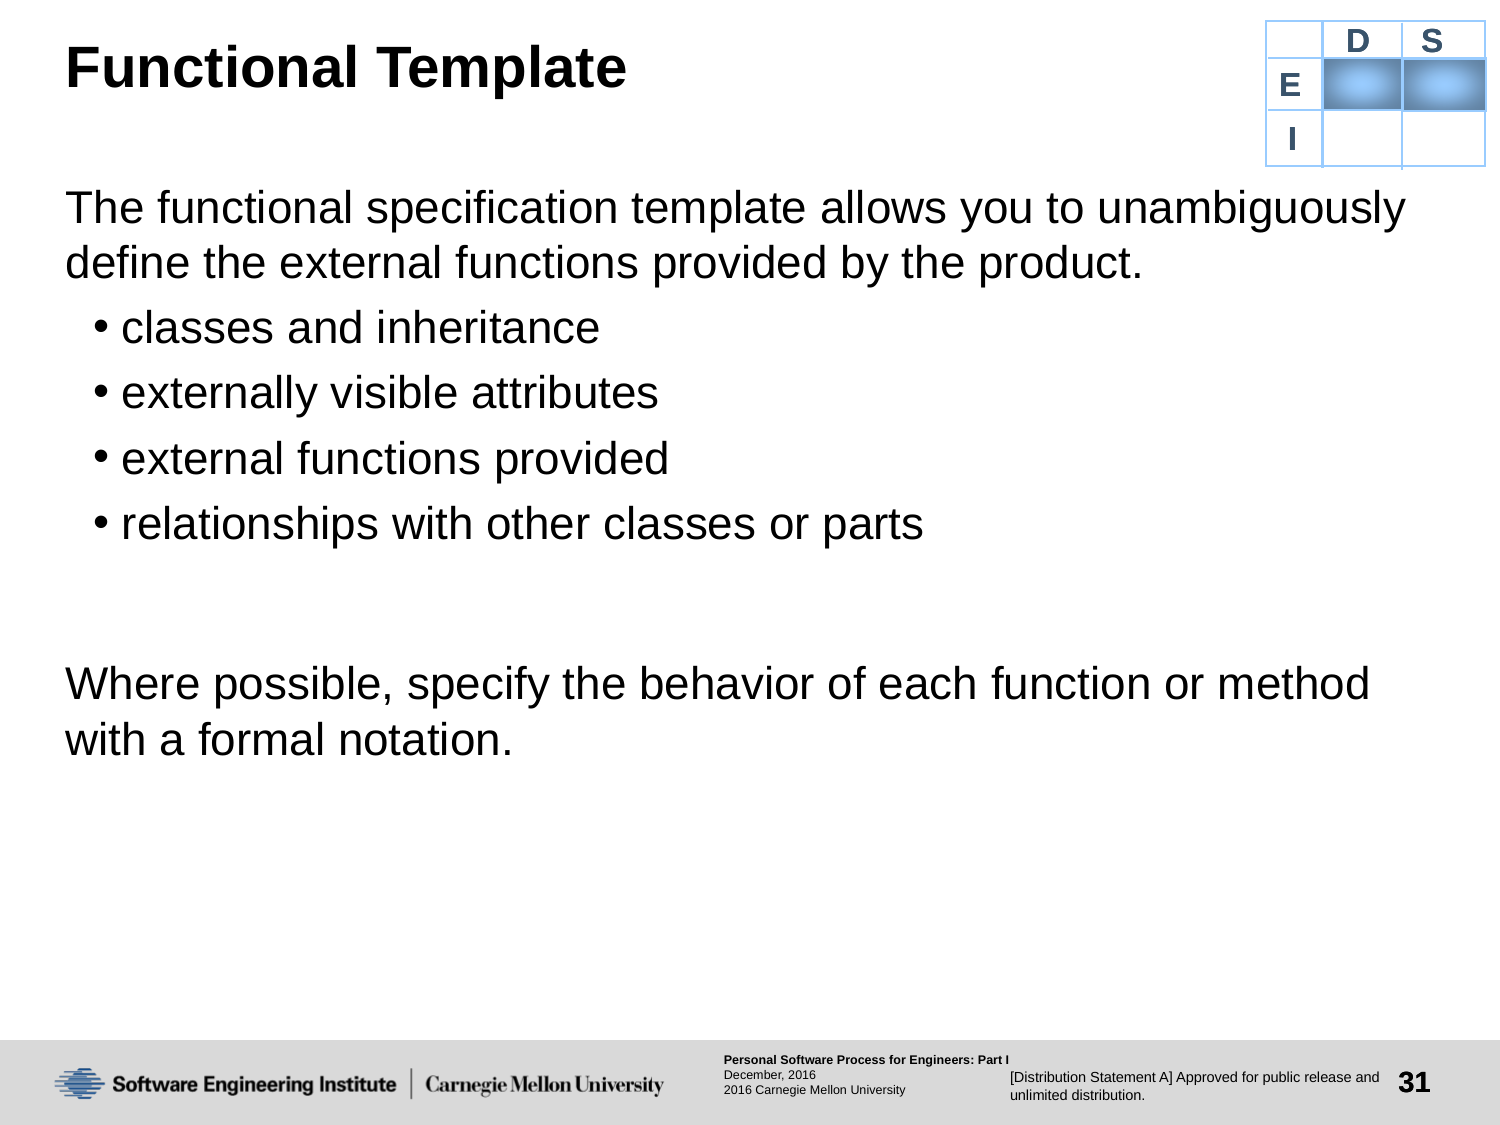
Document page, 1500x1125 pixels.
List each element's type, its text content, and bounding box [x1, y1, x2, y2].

picture [46, 1061, 673, 1104]
picture [1264, 12, 1491, 174]
list The functional specification template allows you to unambiguously define the external functions provided by the product. classes and inheritance externally visible attributes external functions provided relationships with other classes or parts Where possible, specify the behavior of each function or method with a formal notation. [65, 177, 1431, 1000]
title Functional Template [65, 37, 1264, 148]
